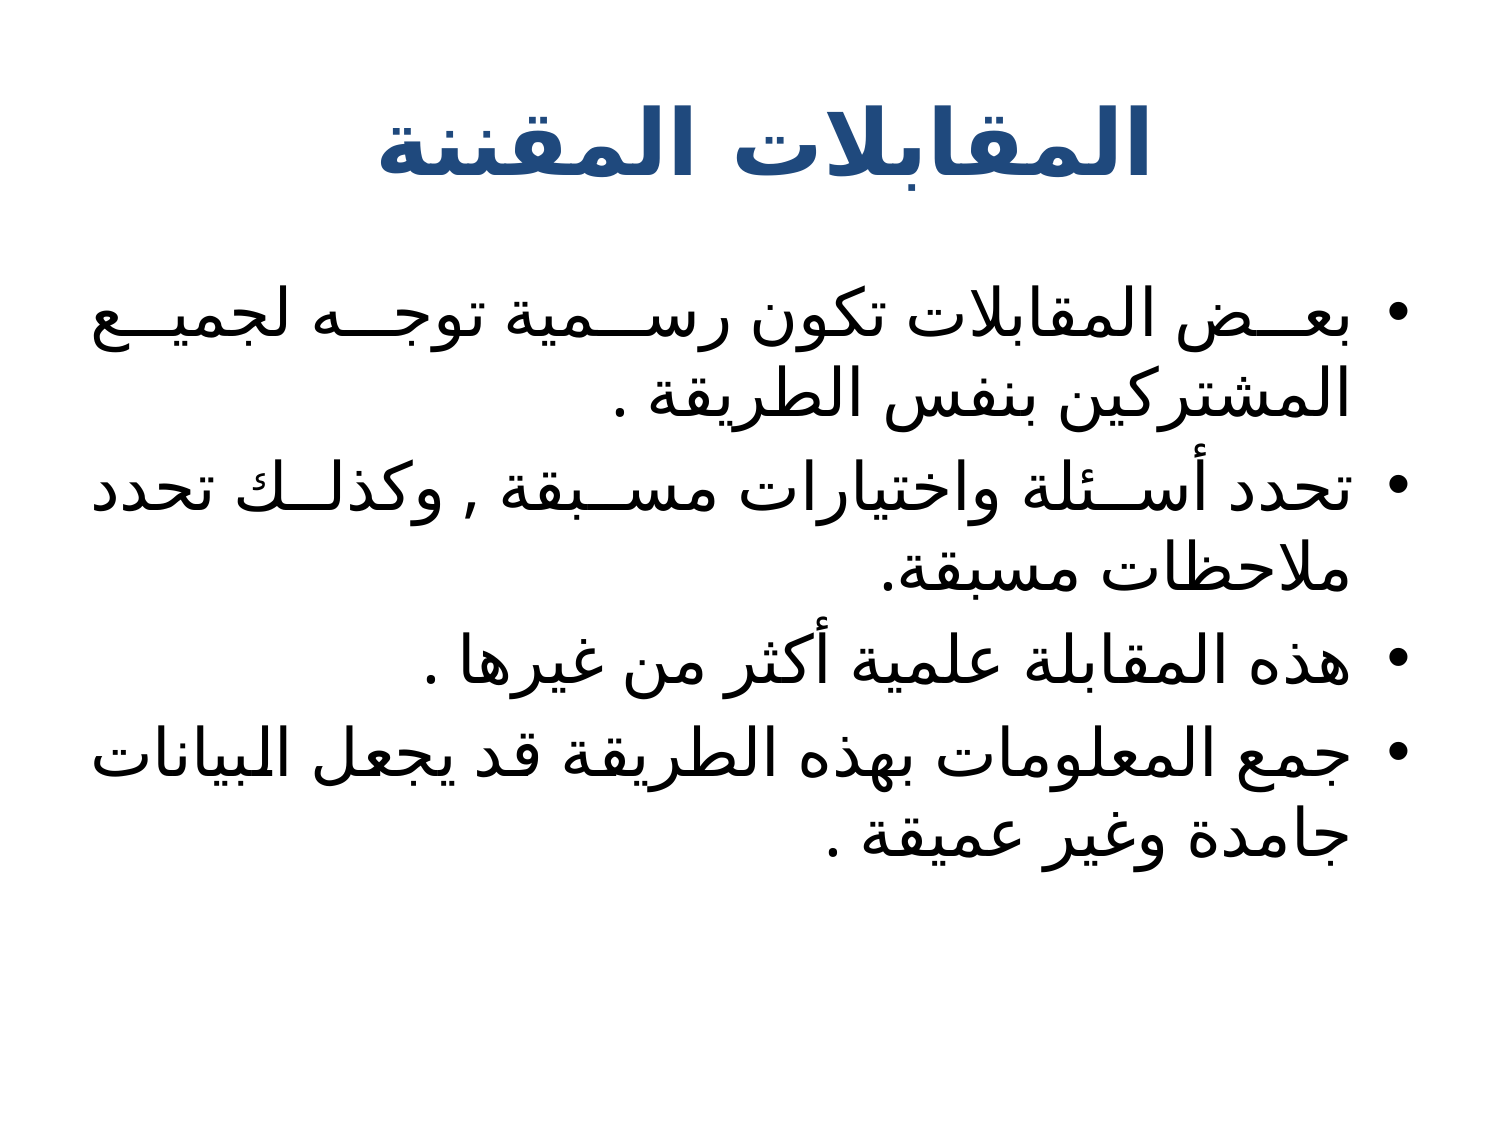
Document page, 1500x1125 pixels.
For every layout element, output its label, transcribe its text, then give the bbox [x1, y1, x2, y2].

list بعض المقابلات تكون رسمية توجه لجميع المشتركين بنفس الطريقة . تحدد أسئلة واختيارات مسبقة , وكذلك تحدد ملاحظات مسبقة. هذه المقابلة علمية أكثر من غيرها . جمع المعلومات بهذه الطريقة قد يجعل البيانات جامدة وغير عميقة . [75, 262, 1425, 1005]
title المقابلات المقننة [75, 45, 1425, 233]
